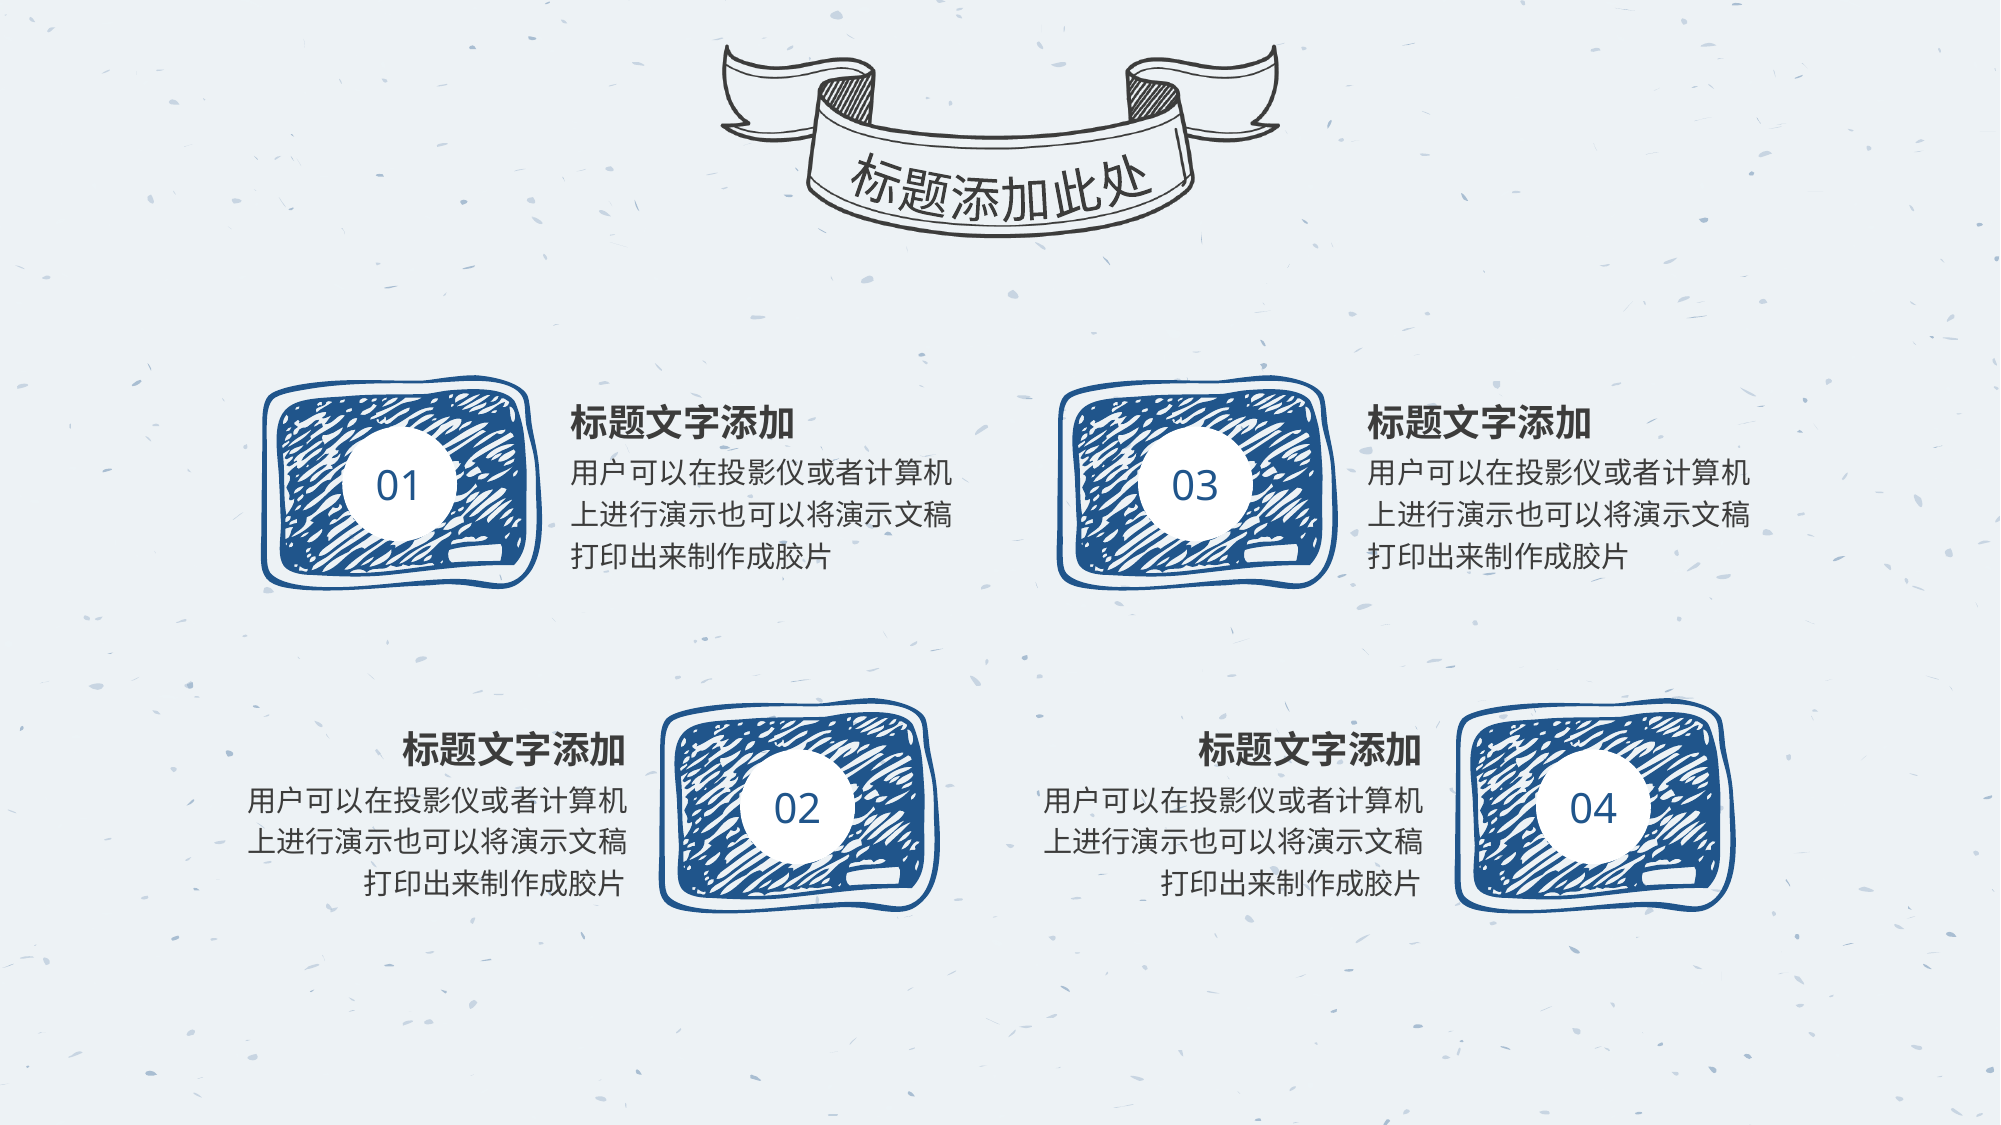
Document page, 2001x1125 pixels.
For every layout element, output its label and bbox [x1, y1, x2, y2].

text_box [656, 698, 944, 916]
text_box [229, 709, 642, 910]
text_box [258, 375, 546, 593]
text_box [1452, 698, 1740, 916]
picture [720, 44, 1280, 239]
text_box [1054, 375, 1342, 593]
text_box [1353, 382, 1766, 583]
text_box [1025, 709, 1438, 910]
text_box [555, 382, 969, 583]
